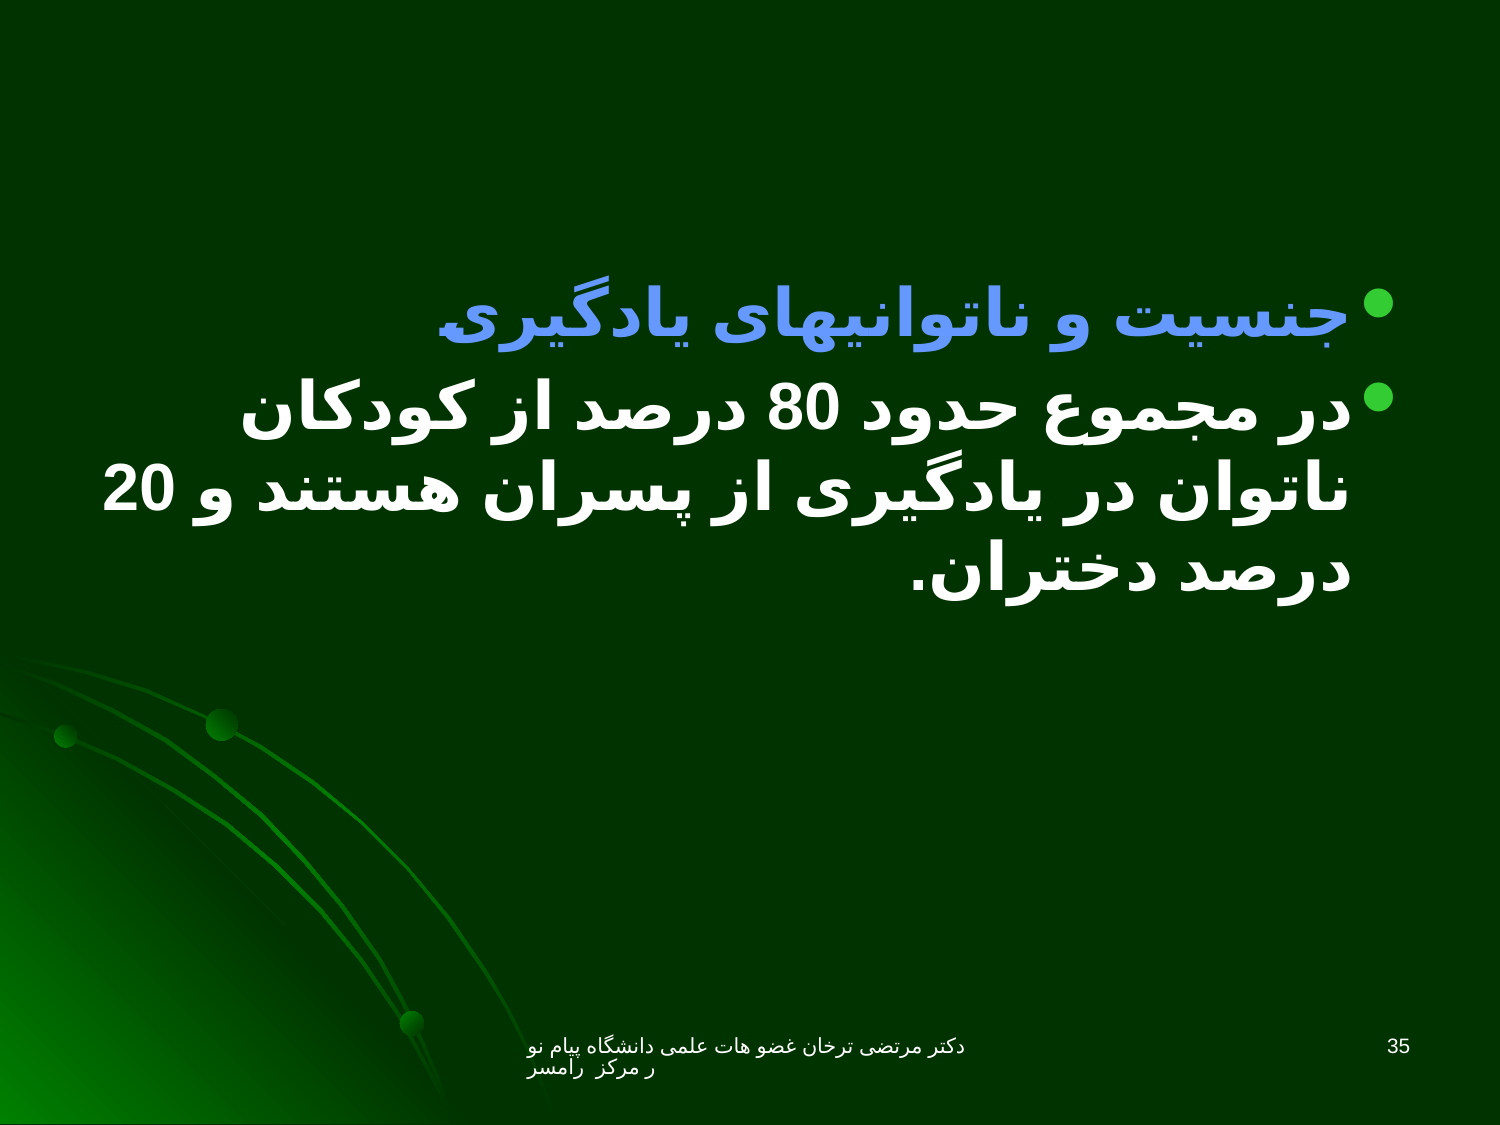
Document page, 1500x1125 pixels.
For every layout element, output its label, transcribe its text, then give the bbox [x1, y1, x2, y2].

list جنسیت و ناتوانیهای یادگیری در مجموع حدود 80 درصد از کودکان ناتوان در یادگیری از پسران هستند و 20 درصد دختران. [74, 262, 1426, 1006]
footer دکتر مرتضی ترخان غضو هات علمی دانشگاه پیام نور مرکز رامسر [512, 1024, 988, 1101]
slide_number 35 [1074, 1024, 1426, 1101]
